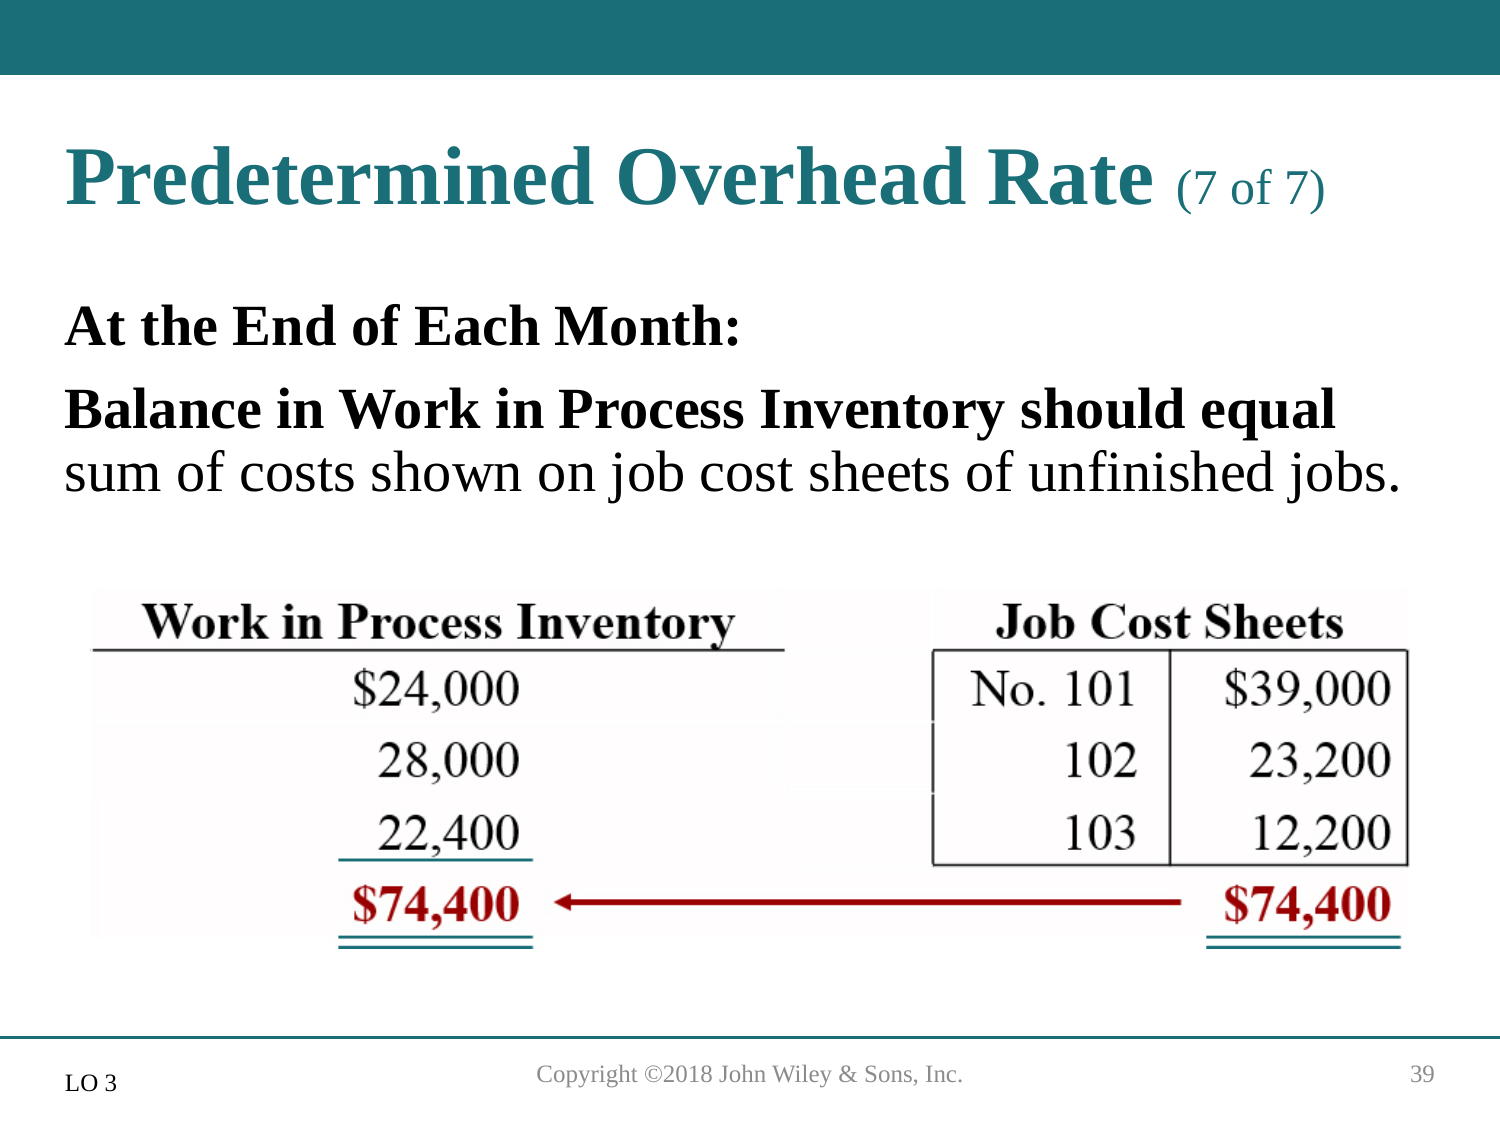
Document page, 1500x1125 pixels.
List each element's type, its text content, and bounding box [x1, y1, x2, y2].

footer Copyright ©2018 John Wiley & Sons, Inc. [496, 1042, 1004, 1103]
title Predetermined Overhead Rate (7 of 7) [50, 125, 1450, 238]
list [90, 588, 1410, 949]
slide_number 39 [1059, 1042, 1450, 1103]
list At the End of Each Month: Balance in Work in Process Inventory should equal sum of costs shown on job cost sheets of unfinished jobs. [50, 287, 1419, 516]
list L O 3 [50, 1062, 150, 1113]
